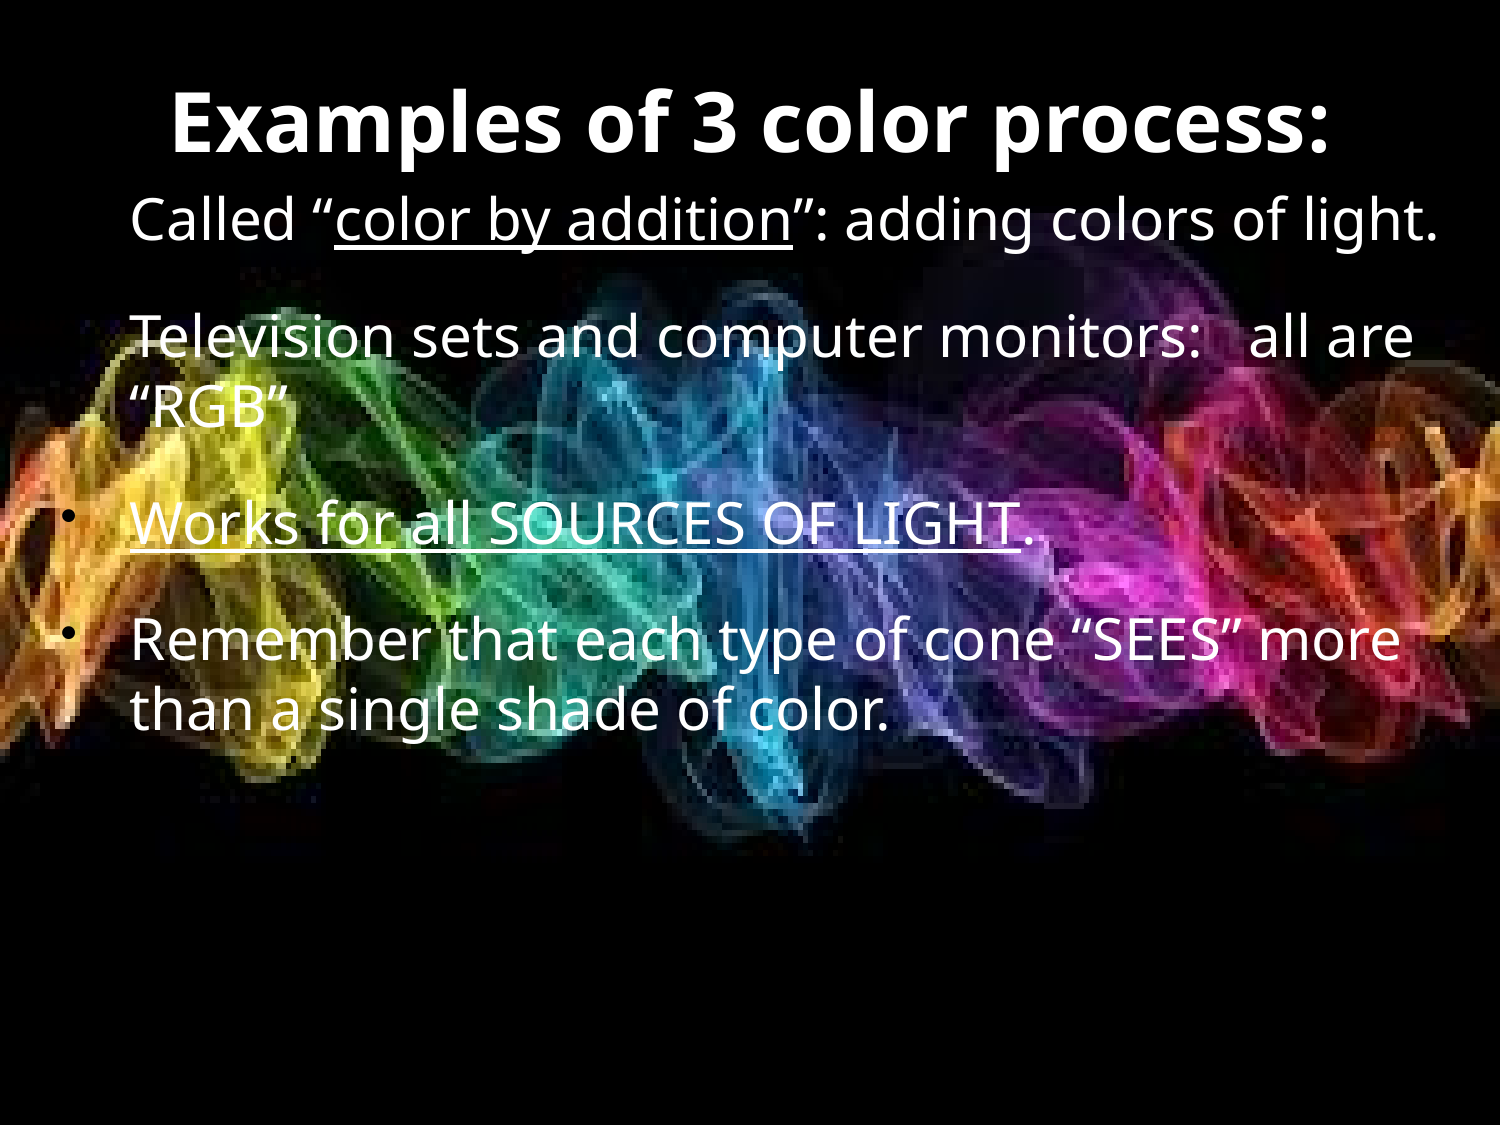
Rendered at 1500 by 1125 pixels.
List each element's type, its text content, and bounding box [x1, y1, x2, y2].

title Examples of 3 color process: [112, 24, 1388, 174]
list Called “color by addition”: adding colors of light. Television sets and computer monitors: all are “RGB” Works for all SOURCES OF LIGHT. Remember that each type of cone “SEES” more than a single shade of color. [24, 174, 1475, 1050]
picture [0, 0, 1500, 1125]
